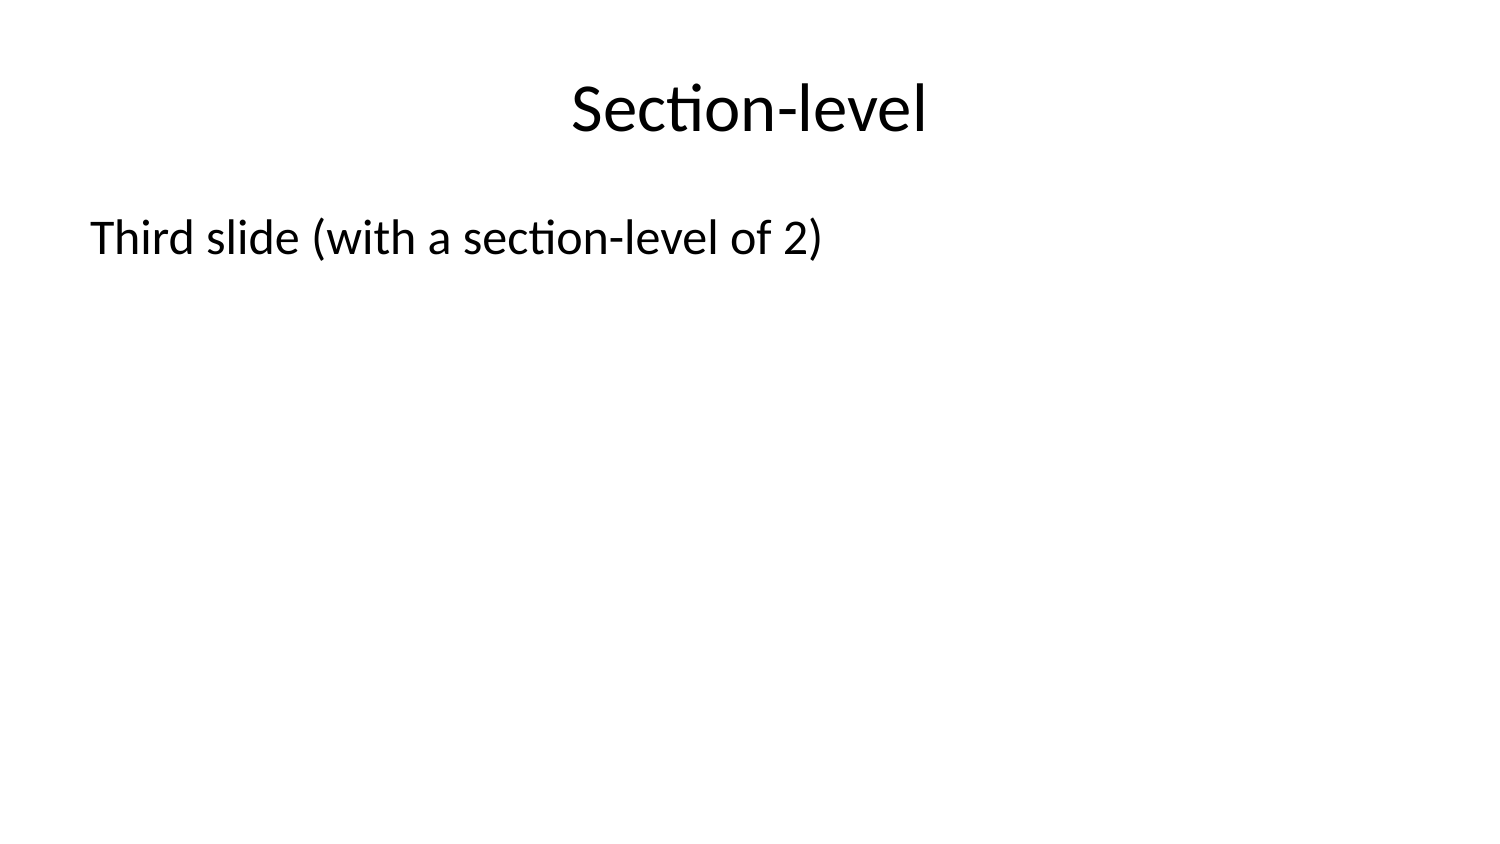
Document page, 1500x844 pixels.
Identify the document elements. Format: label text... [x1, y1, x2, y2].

title Section-level [75, 33, 1425, 175]
list Third slide (with a section-level of 2) [75, 196, 1425, 754]
